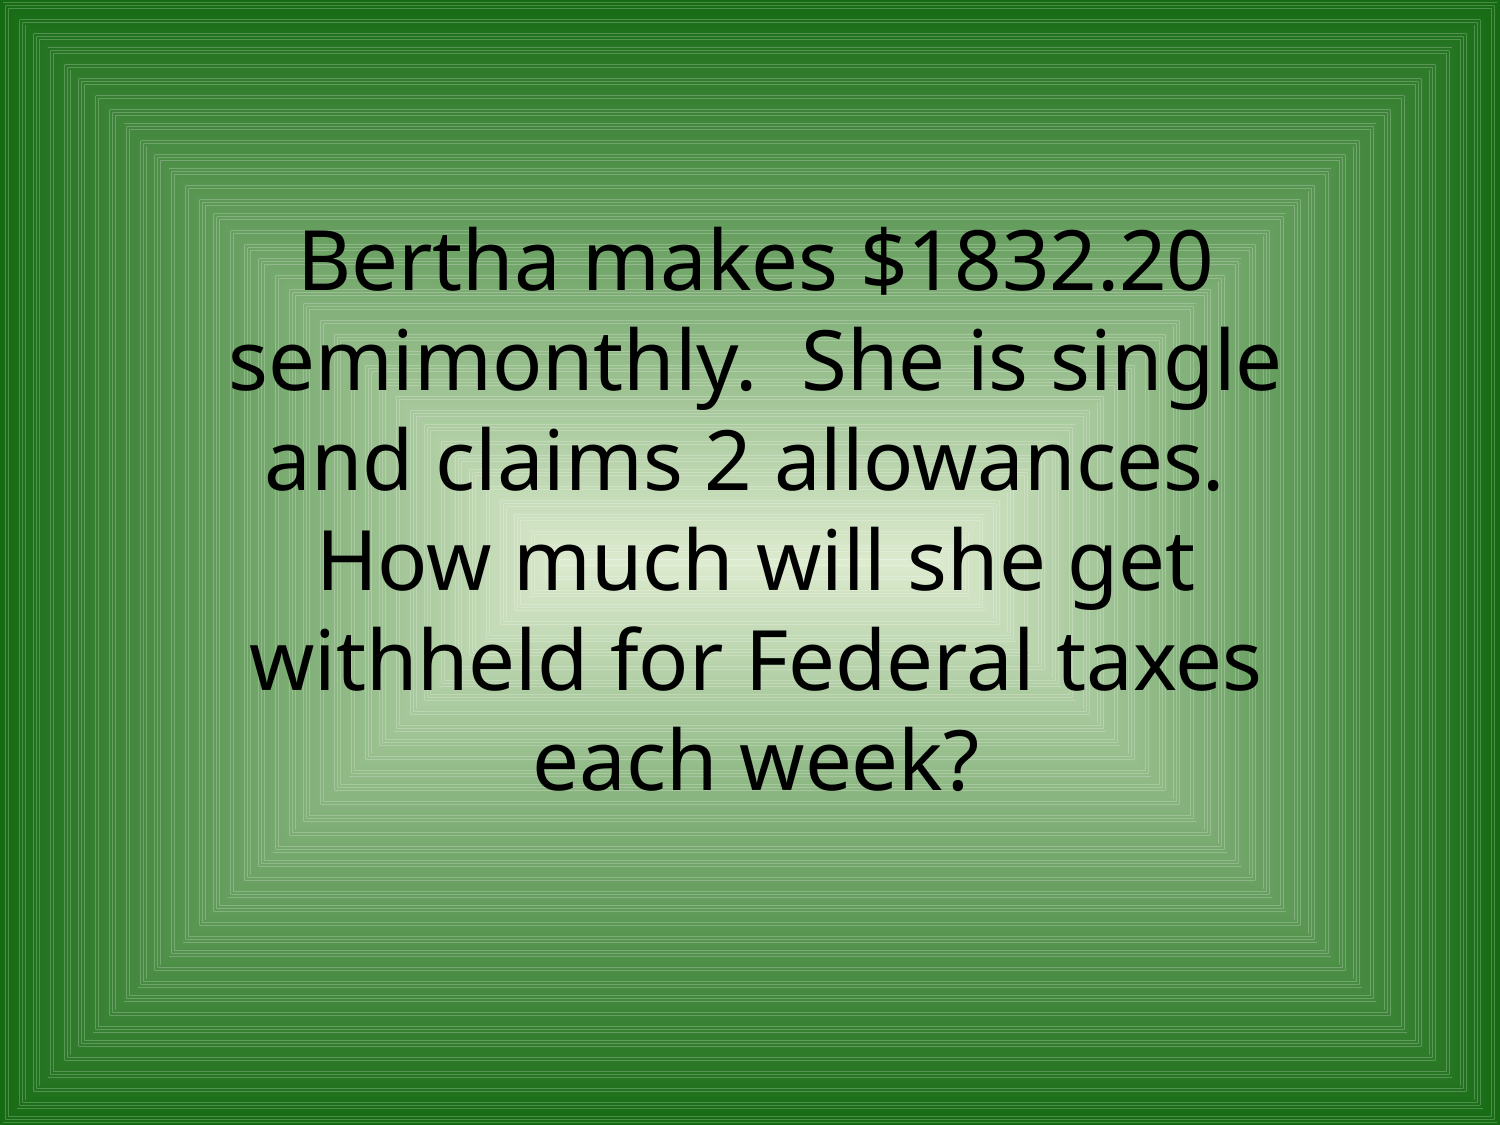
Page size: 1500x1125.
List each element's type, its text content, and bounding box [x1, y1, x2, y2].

text_box Bertha makes $1832.20 semimonthly. She is single and claims 2 allowances. How much will she get withheld for Federal taxes each week? [199, 199, 1313, 815]
